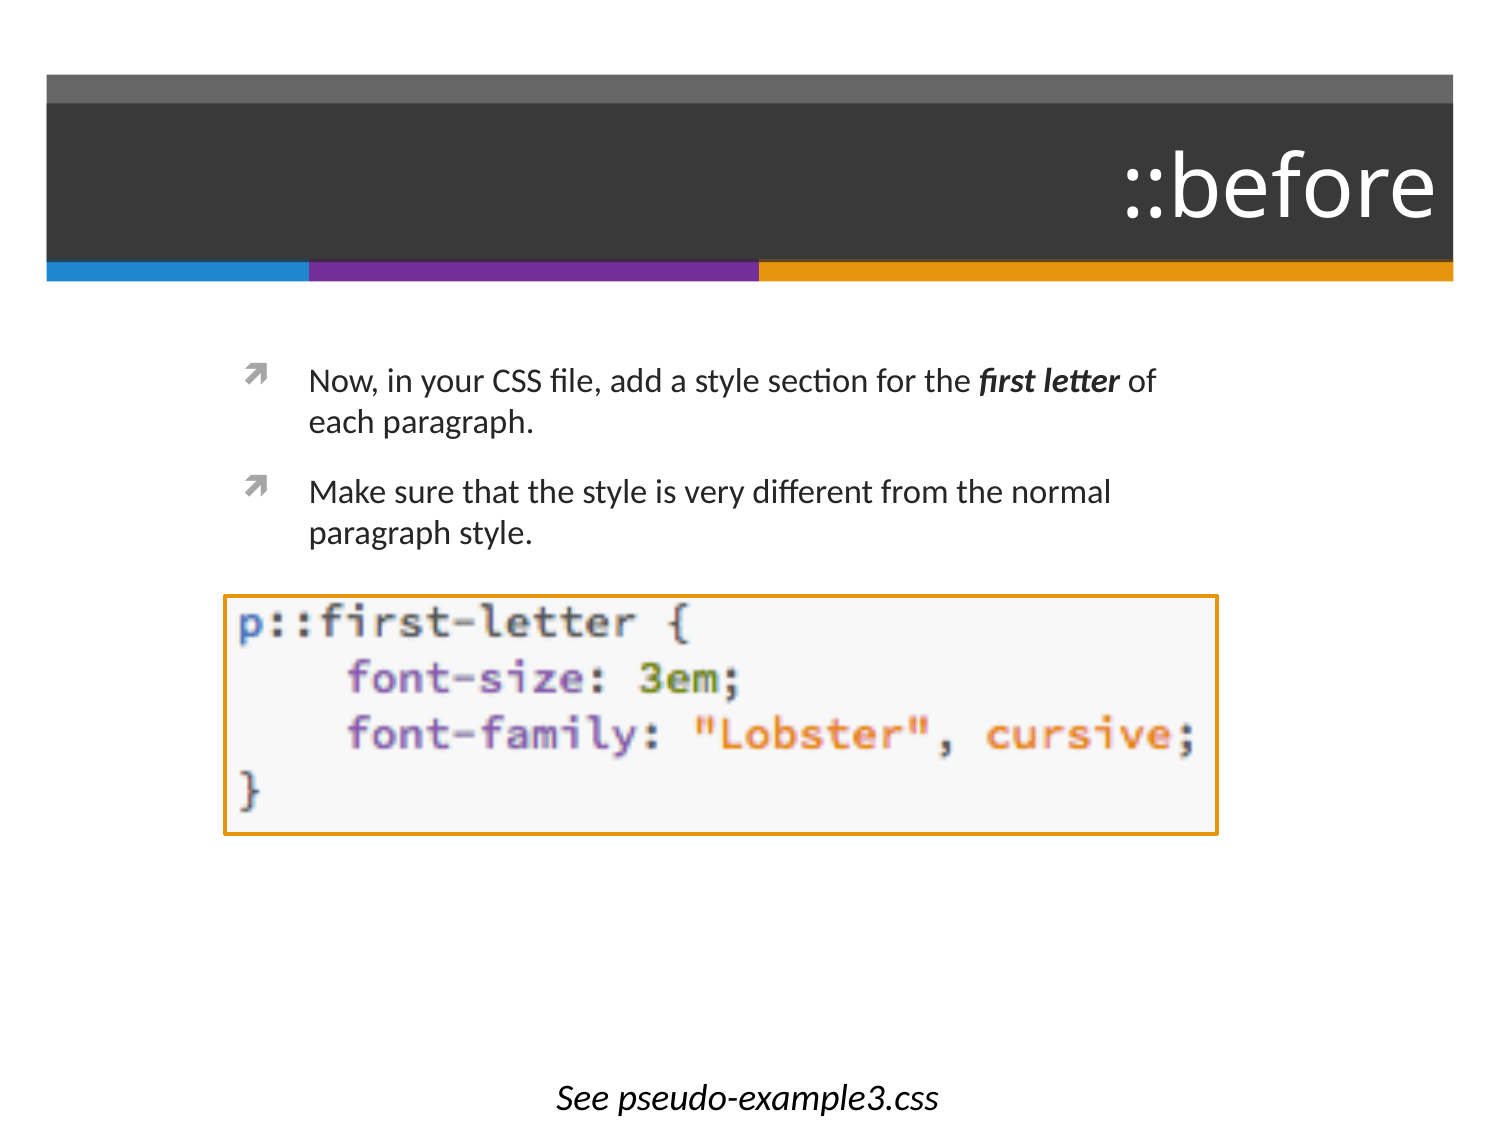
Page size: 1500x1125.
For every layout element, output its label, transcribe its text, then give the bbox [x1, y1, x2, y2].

title ::before [46, 103, 1454, 263]
list Now, in your CSS file, add a style section for the first letter of each paragraph. Make sure that the style is very different from the normal paragraph style. [227, 350, 1215, 562]
text_box See pseudo-example3.css [541, 1065, 990, 1125]
picture [226, 597, 1216, 832]
